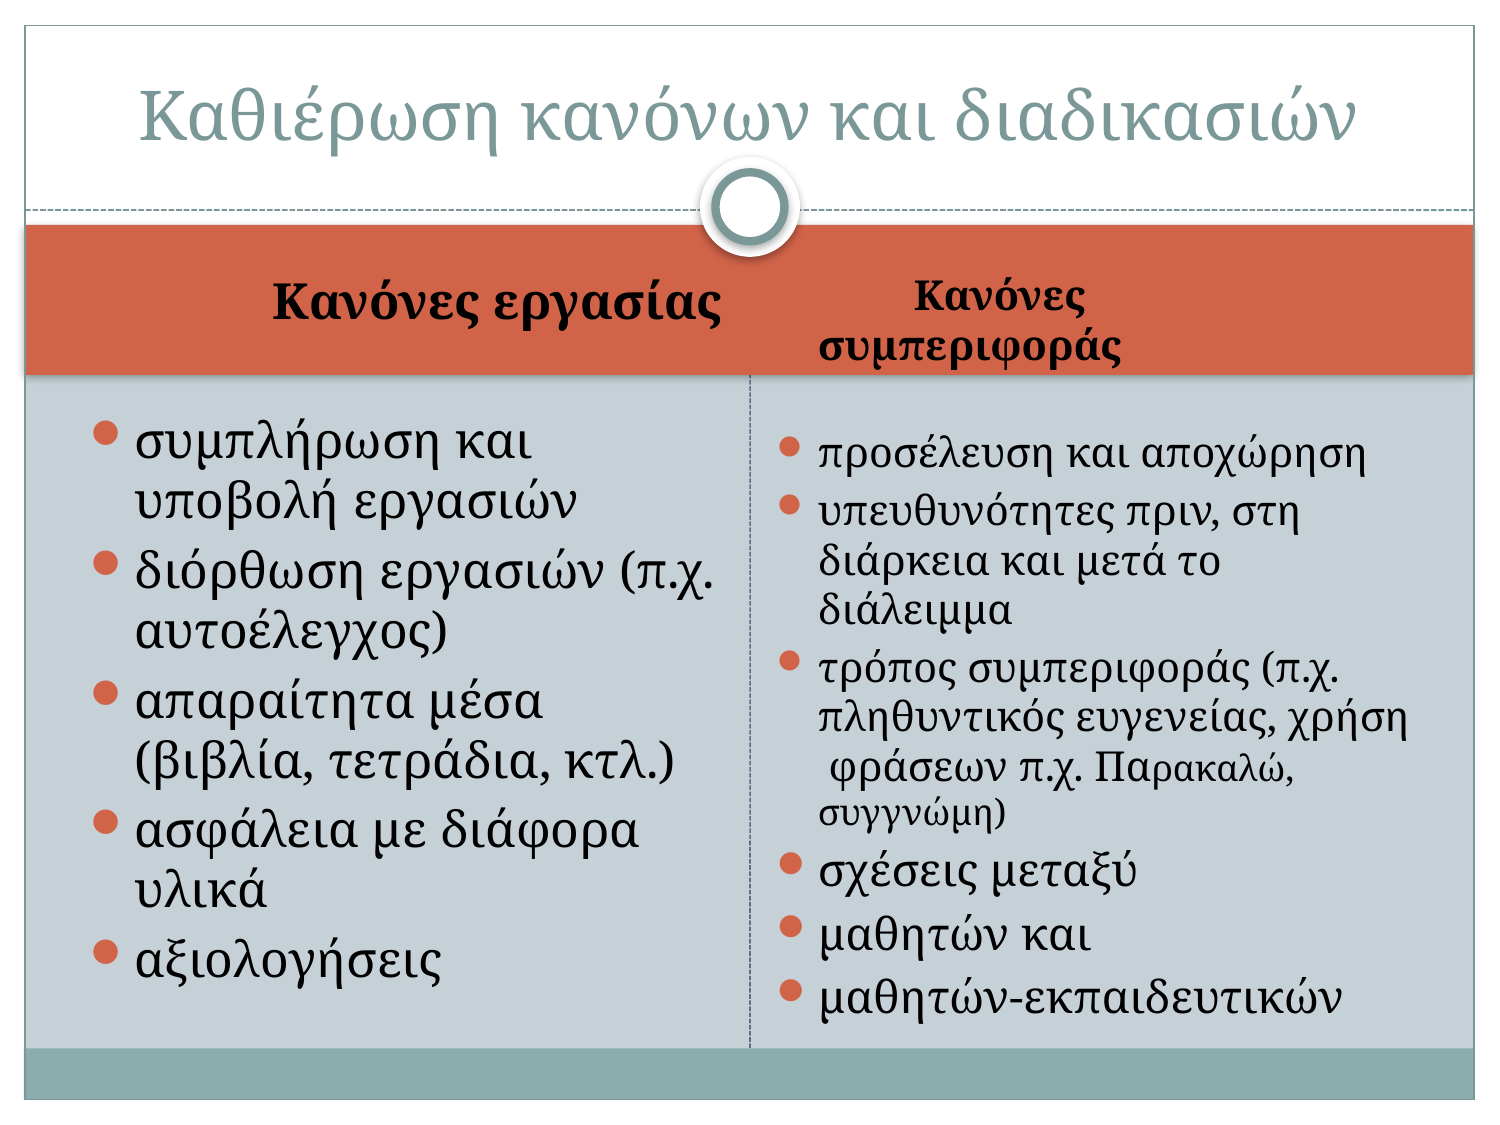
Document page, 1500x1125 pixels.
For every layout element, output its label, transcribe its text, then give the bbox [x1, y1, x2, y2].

list Κανόνες εργασίας συμπλήρωση και υποβολή εργασιών διόρθωση εργασιών (π.χ. αυτοέλεγχος) απαραίτητα μέσα (βιβλία, τετράδια, κτλ.) ασφάλεια με διάφορα υλικά αξιολογήσεις [75, 261, 738, 1005]
title Καθιέρωση κανόνων και διαδικασιών [49, 37, 1450, 162]
list Κανόνες συμπεριφοράς προσέλευση και αποχώρηση υπευθυνότητες πριν, στη διάρκεια και μετά το διάλειμμα τρόπος συμπεριφοράς (π.χ. πληθυντικός ευγενείας, χρήση φράσεων π.χ. Παρακαλώ, συγγνώμη) σχέσεις μεταξύ μαθητών και μαθητών-εκπαιδευτικών [761, 261, 1425, 1042]
